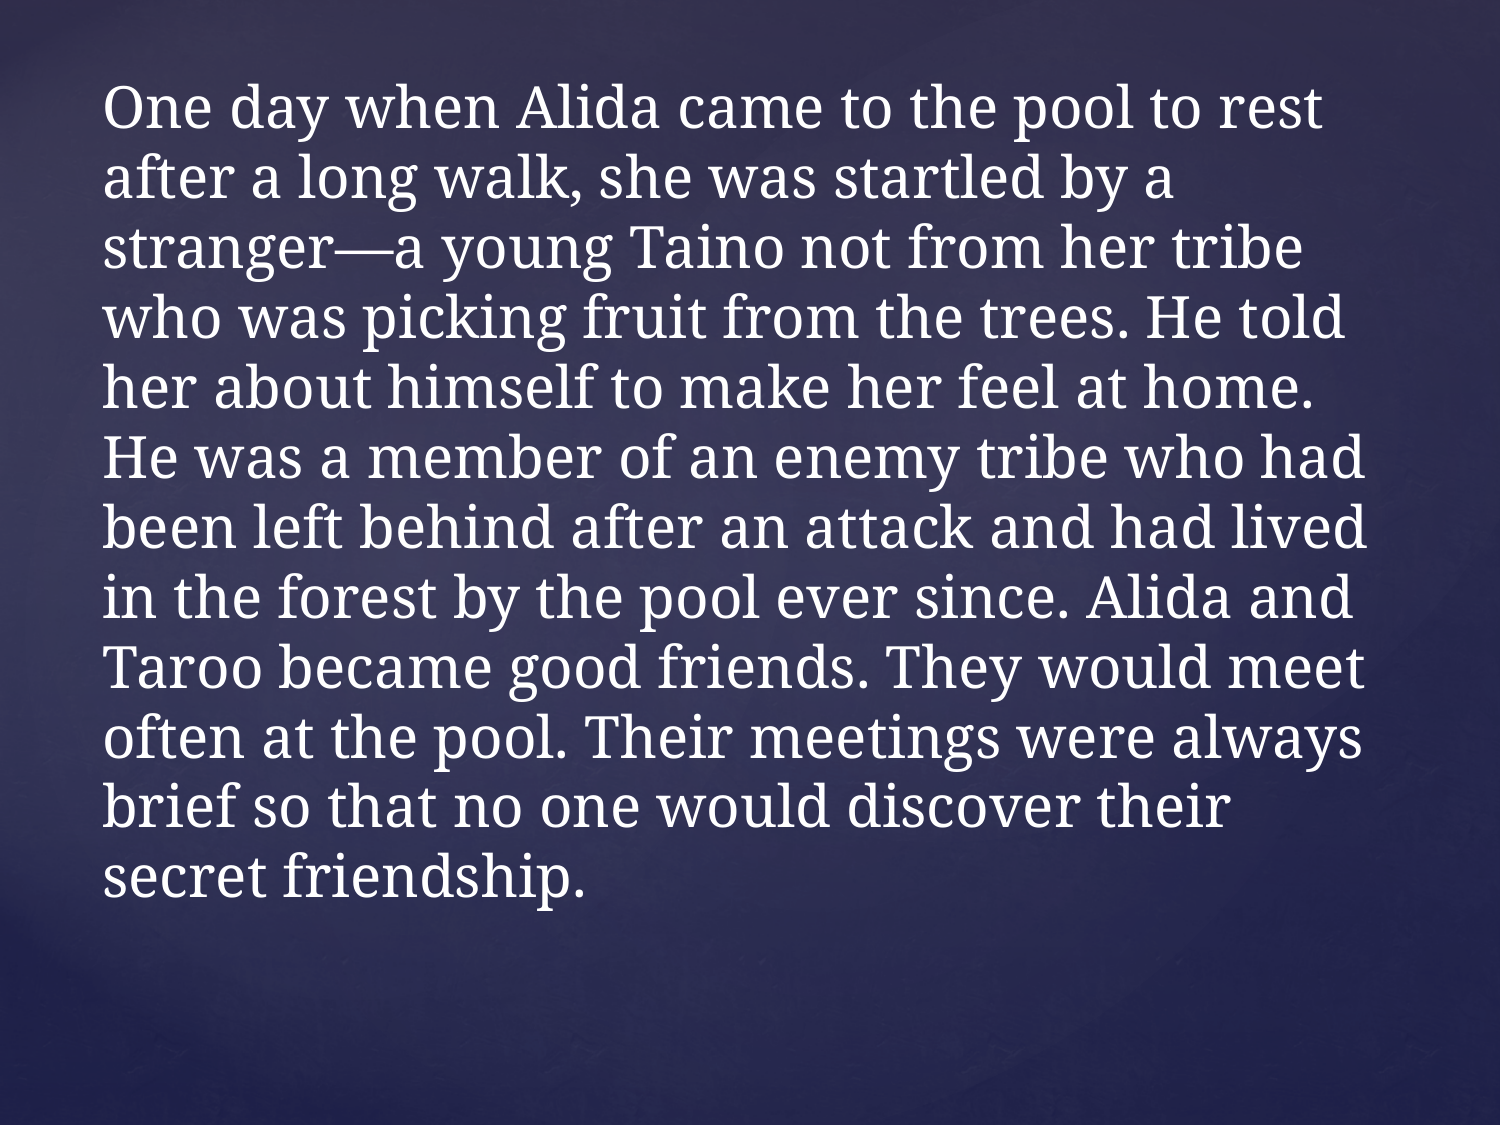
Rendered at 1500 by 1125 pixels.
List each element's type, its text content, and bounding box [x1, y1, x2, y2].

text_box One day when Alida came to the pool to rest after a long walk, she was startled by a stranger—a young Taino not from her tribe who was picking fruit from the trees. He told her about himself to make her feel at home. He was a member of an enemy tribe who had been left behind after an attack and had lived in the forest by the pool ever since. Alida and Taroo became good friends. They would meet often at the pool. Their meetings were always brief so that no one would discover their secret friendship. [87, 62, 1388, 987]
